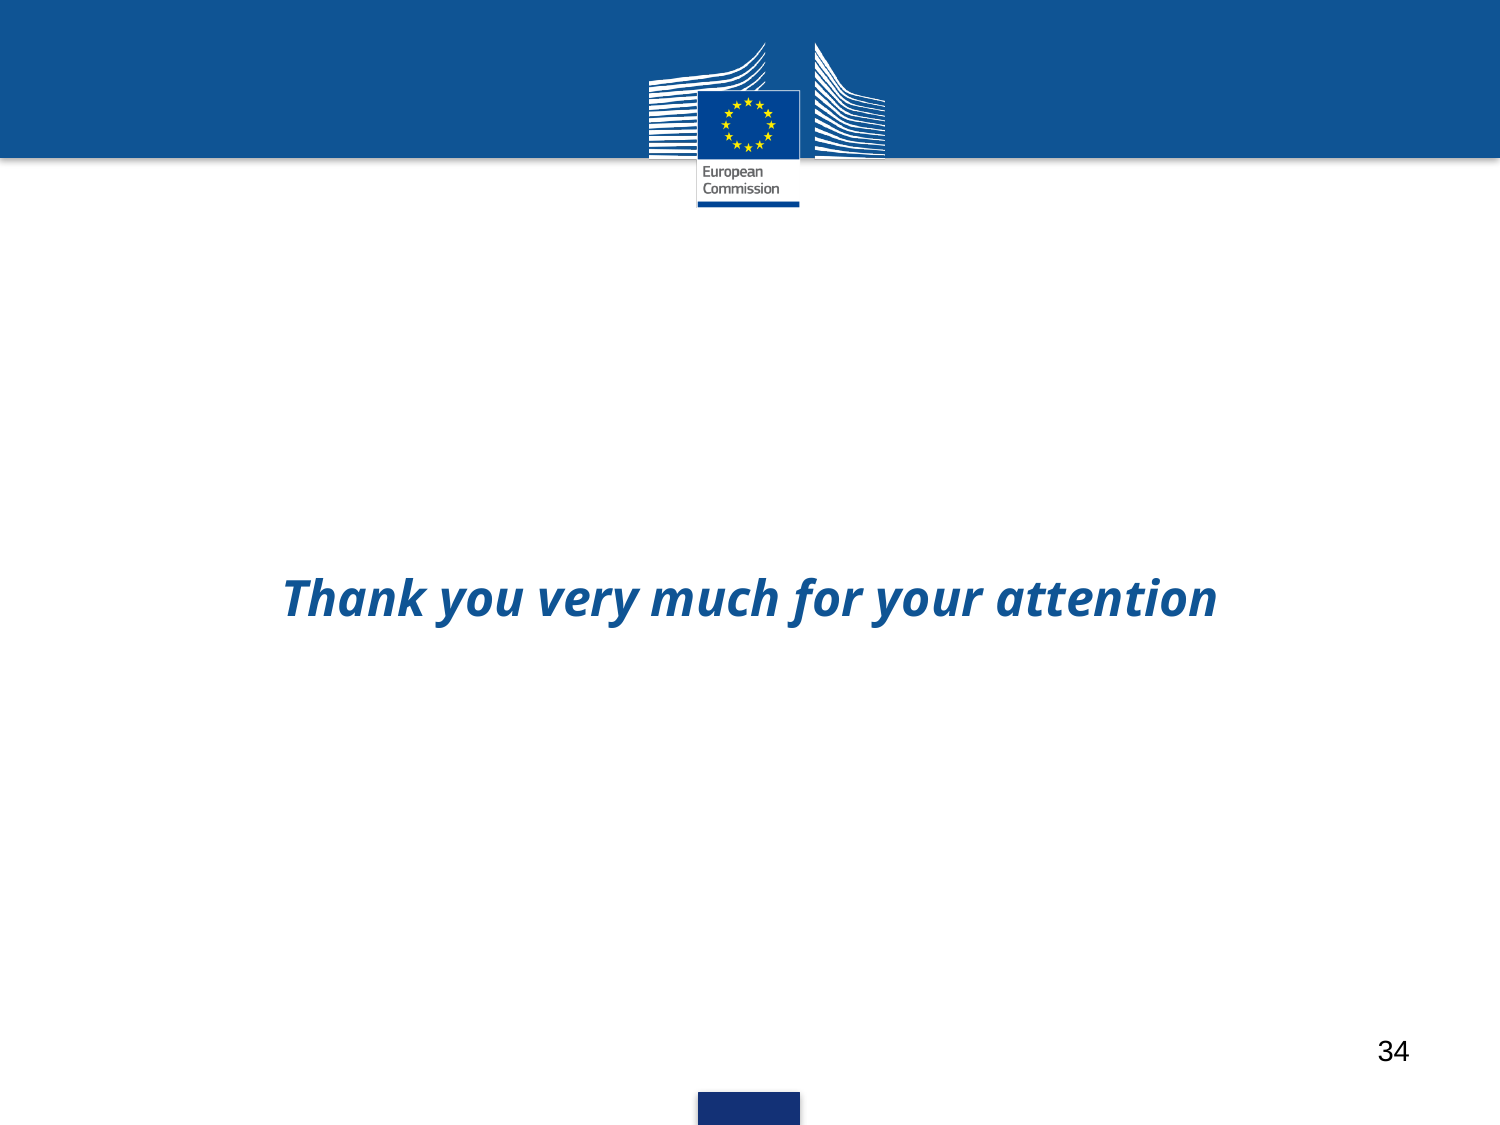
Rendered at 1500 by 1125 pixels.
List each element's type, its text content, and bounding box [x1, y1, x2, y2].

picture [649, 42, 885, 208]
list Thank you very much for your attention [74, 278, 1426, 988]
slide_number 34 [1074, 1024, 1426, 1103]
